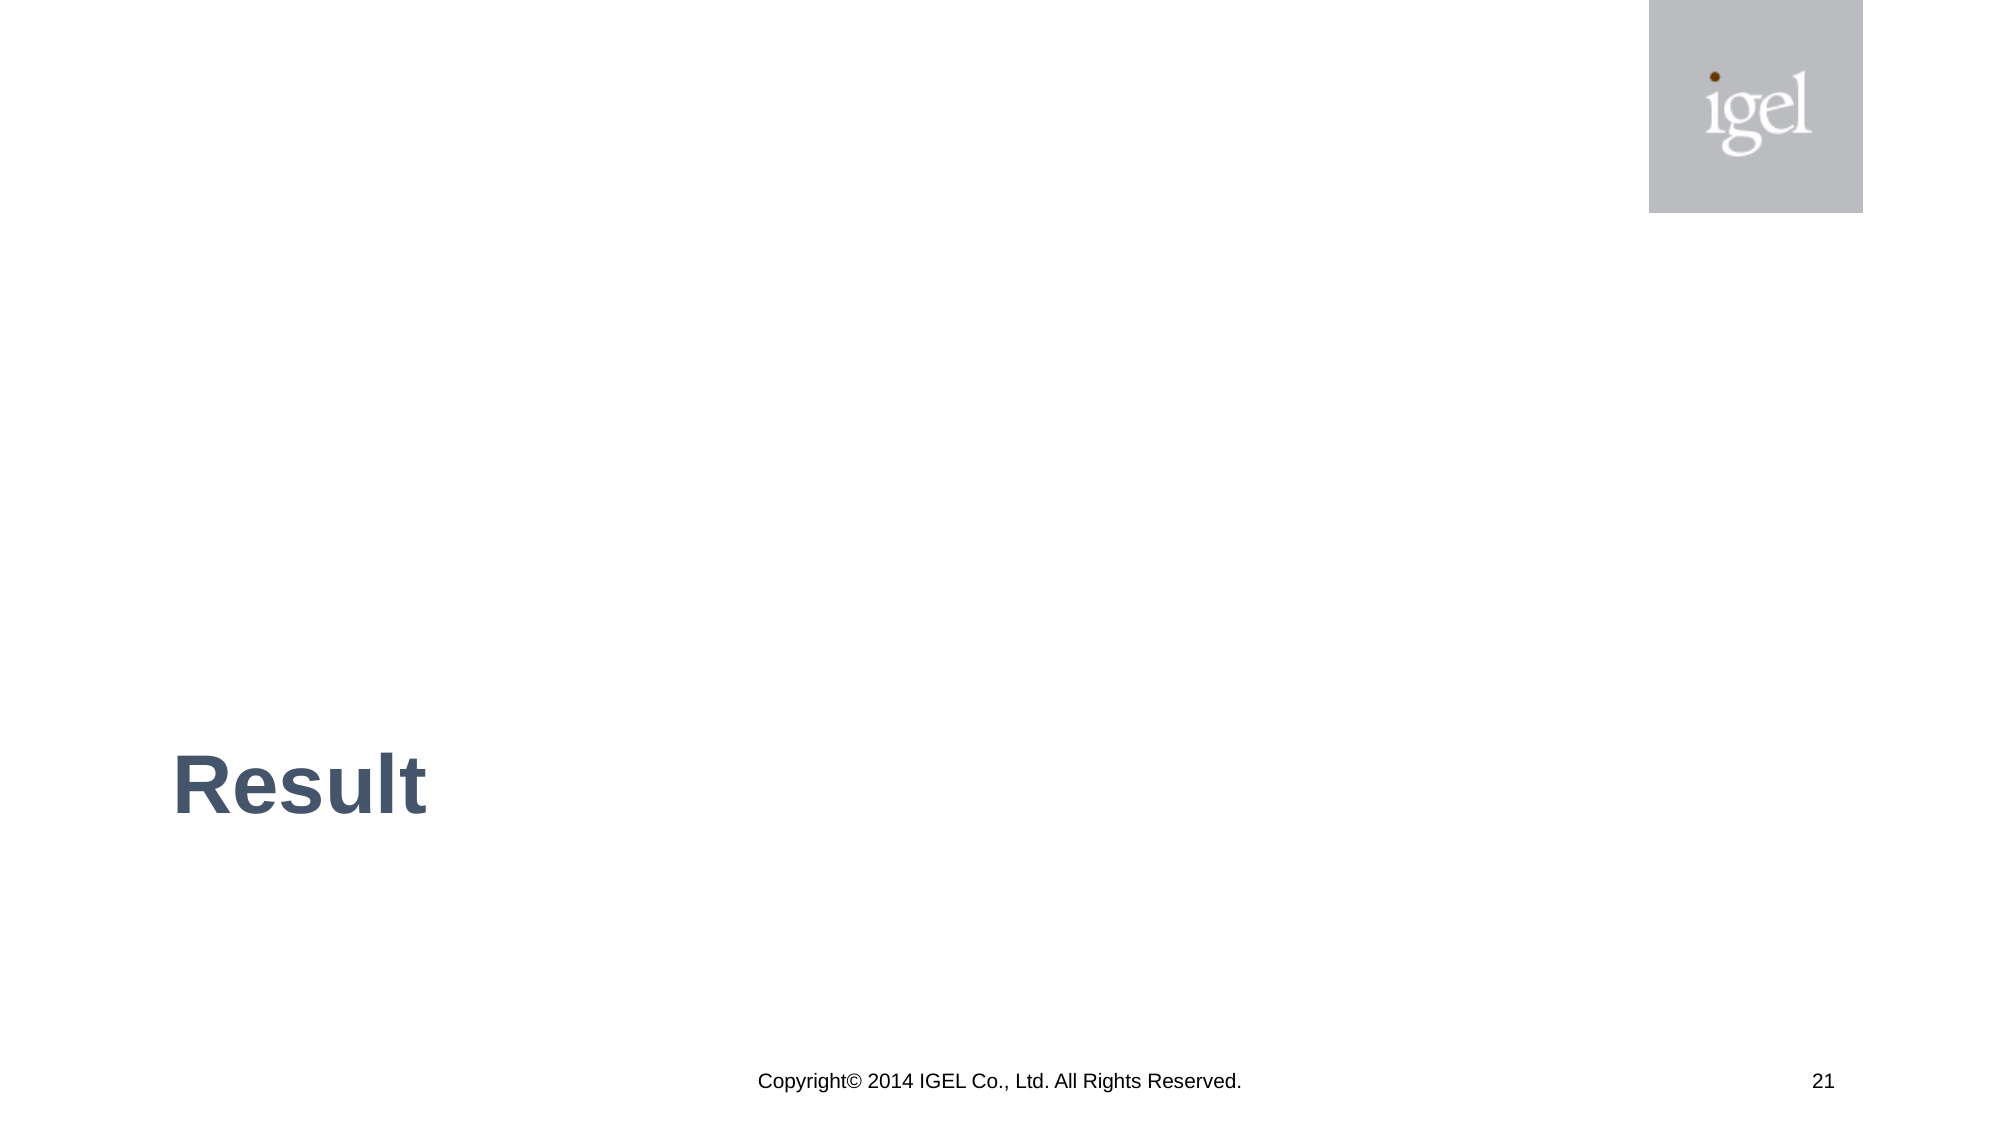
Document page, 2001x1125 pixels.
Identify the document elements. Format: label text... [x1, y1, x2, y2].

slide_number 20 [1433, 1058, 1851, 1101]
title Result [157, 722, 1859, 947]
picture [1649, 0, 1863, 213]
footer Copyright© 2014 IGEL Co., Ltd. All Rights Reserved. [574, 1058, 1426, 1101]
